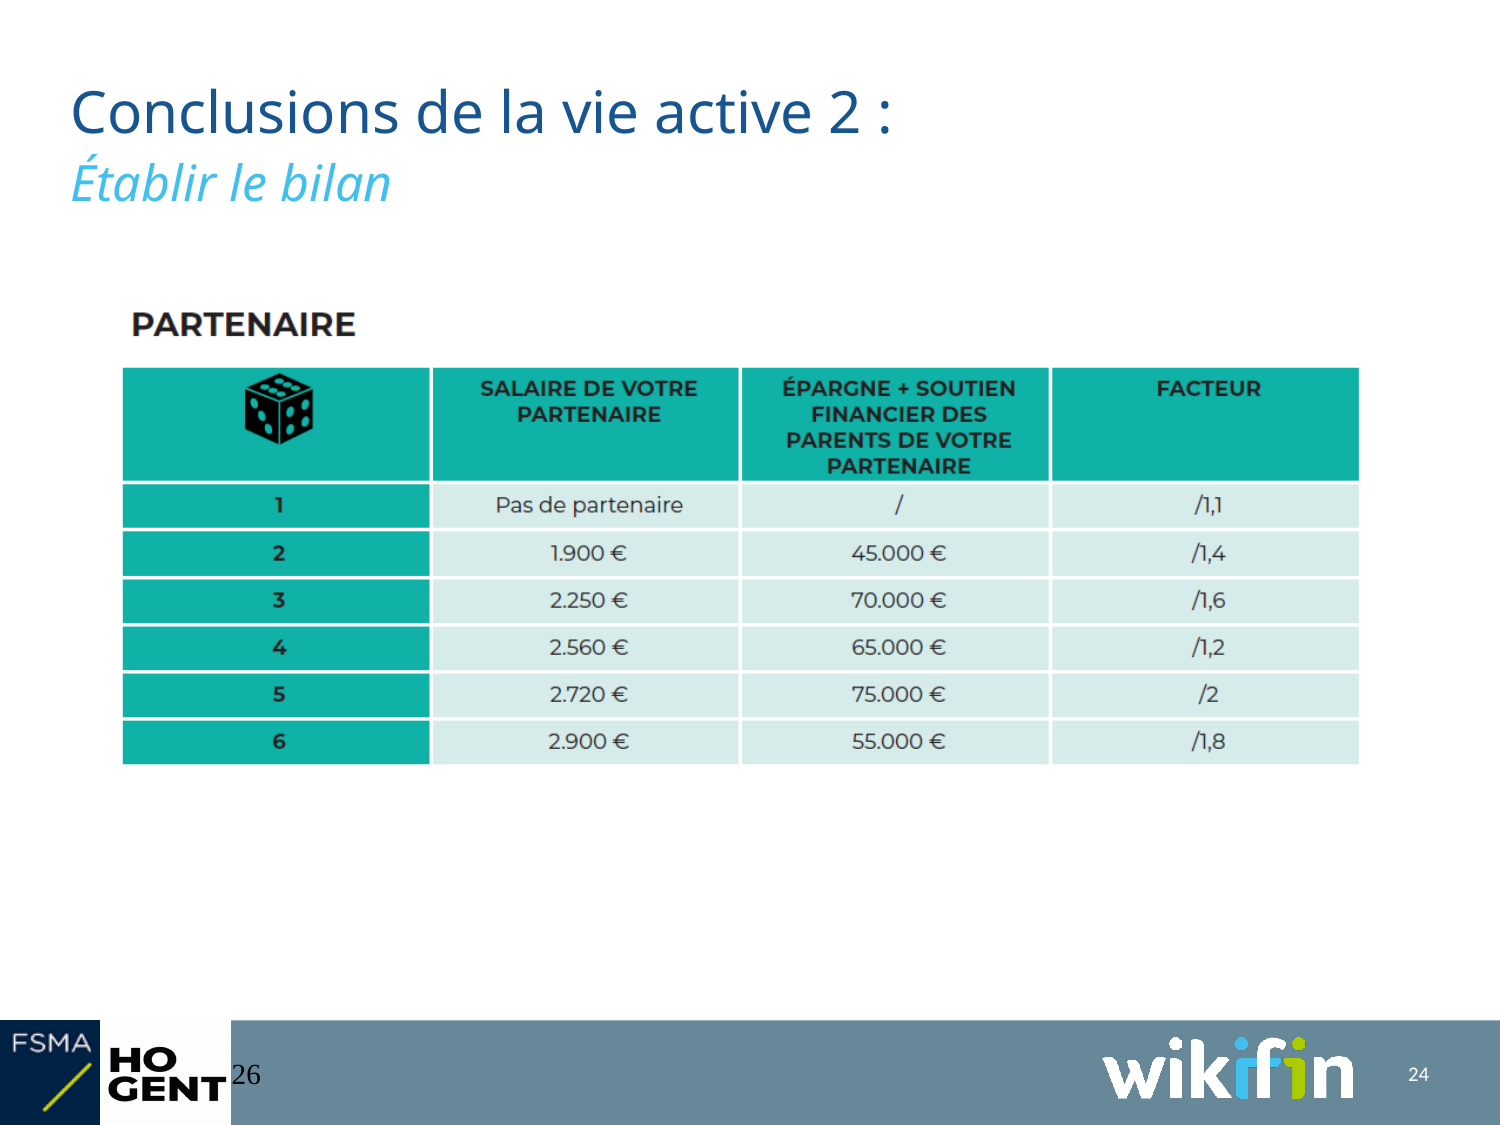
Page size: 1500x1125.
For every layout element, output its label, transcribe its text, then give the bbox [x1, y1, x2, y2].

picture [1102, 1037, 1353, 1099]
title Conclusions de la vie active 2 : Établir le bilan [70, 78, 1425, 220]
picture [0, 1020, 231, 1125]
slide_number 24 [1355, 1020, 1430, 1125]
picture [109, 302, 1386, 776]
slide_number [231, 1020, 396, 1125]
